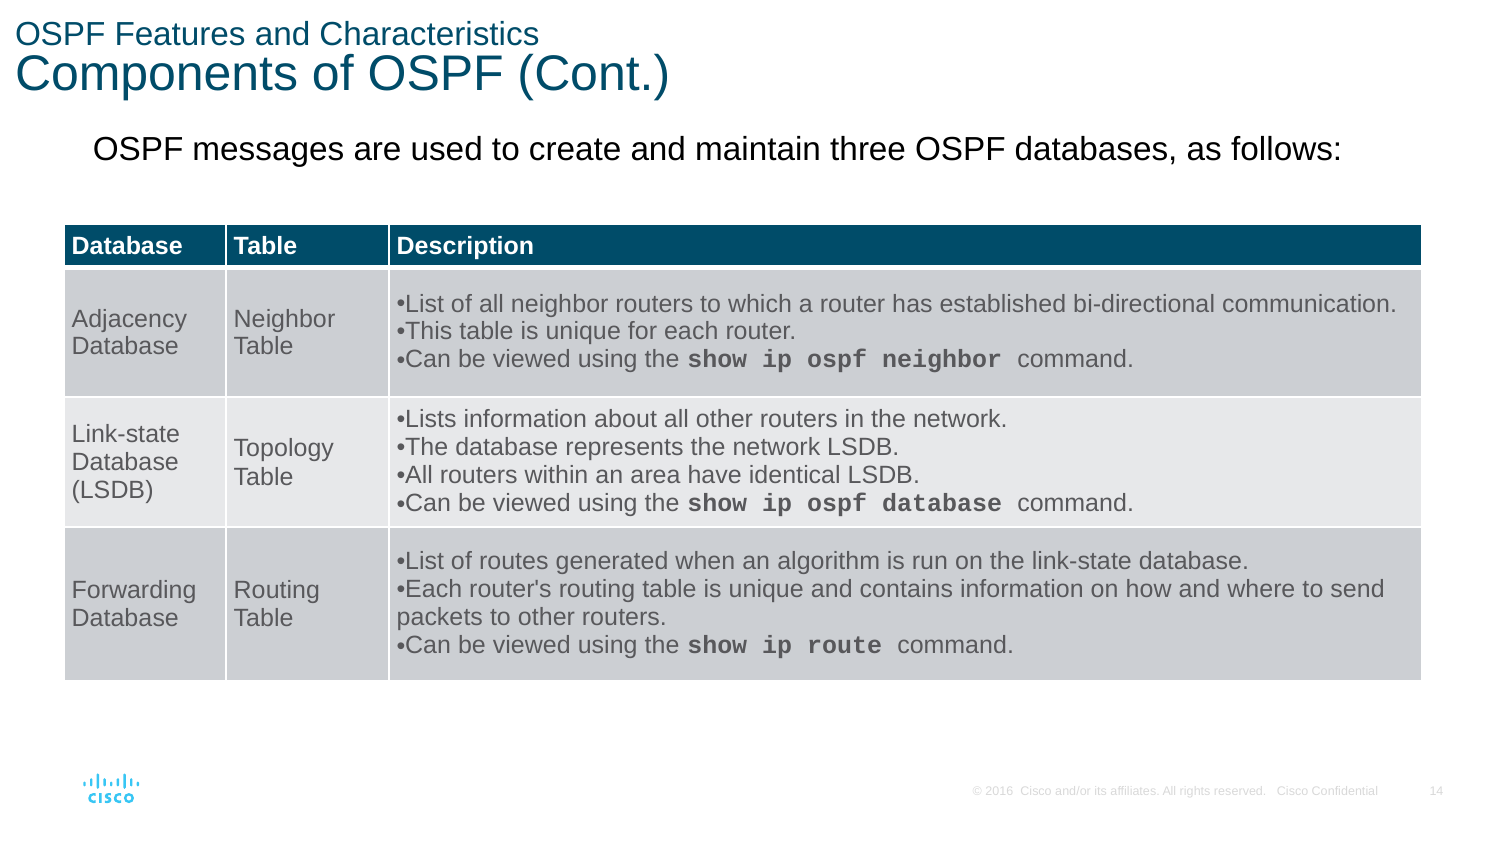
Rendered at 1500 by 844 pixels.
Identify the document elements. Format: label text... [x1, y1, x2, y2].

table_cell Neighbor Table [227, 270, 388, 396]
table_header Description [390, 225, 1421, 265]
table_cell Forwarding Database [65, 528, 225, 680]
table_header Table [227, 225, 388, 265]
table_cell List of routes generated when an algorithm is run on the link-state database. Each router's routing table is unique and contains information on how and where to send packets to other routers. Can be viewed using the show ip route command. [390, 528, 1421, 680]
list OSPF messages are used to create and maintain three OSPF databases, as follows: [77, 120, 1437, 204]
table_cell Lists information about all other routers in the network. The database represents the network LSDB. All routers within an area have identical LSDB. Can be viewed using the show ip ospf database command. [390, 398, 1421, 526]
table_header Database [65, 225, 225, 265]
table_cell List of all neighbor routers to which a router has established bi-directional communication. This table is unique for each router. Can be viewed using the show ip ospf neighbor command. [390, 270, 1421, 396]
table_cell Topology Table [227, 398, 388, 526]
table_cell Adjacency Database [65, 270, 225, 396]
table_cell Routing Table [227, 528, 388, 680]
table_cell Link-state Database (LSDB) [65, 398, 225, 526]
title OSPF Features and Characteristics Components of OSPF (Cont.) [0, 0, 1369, 121]
